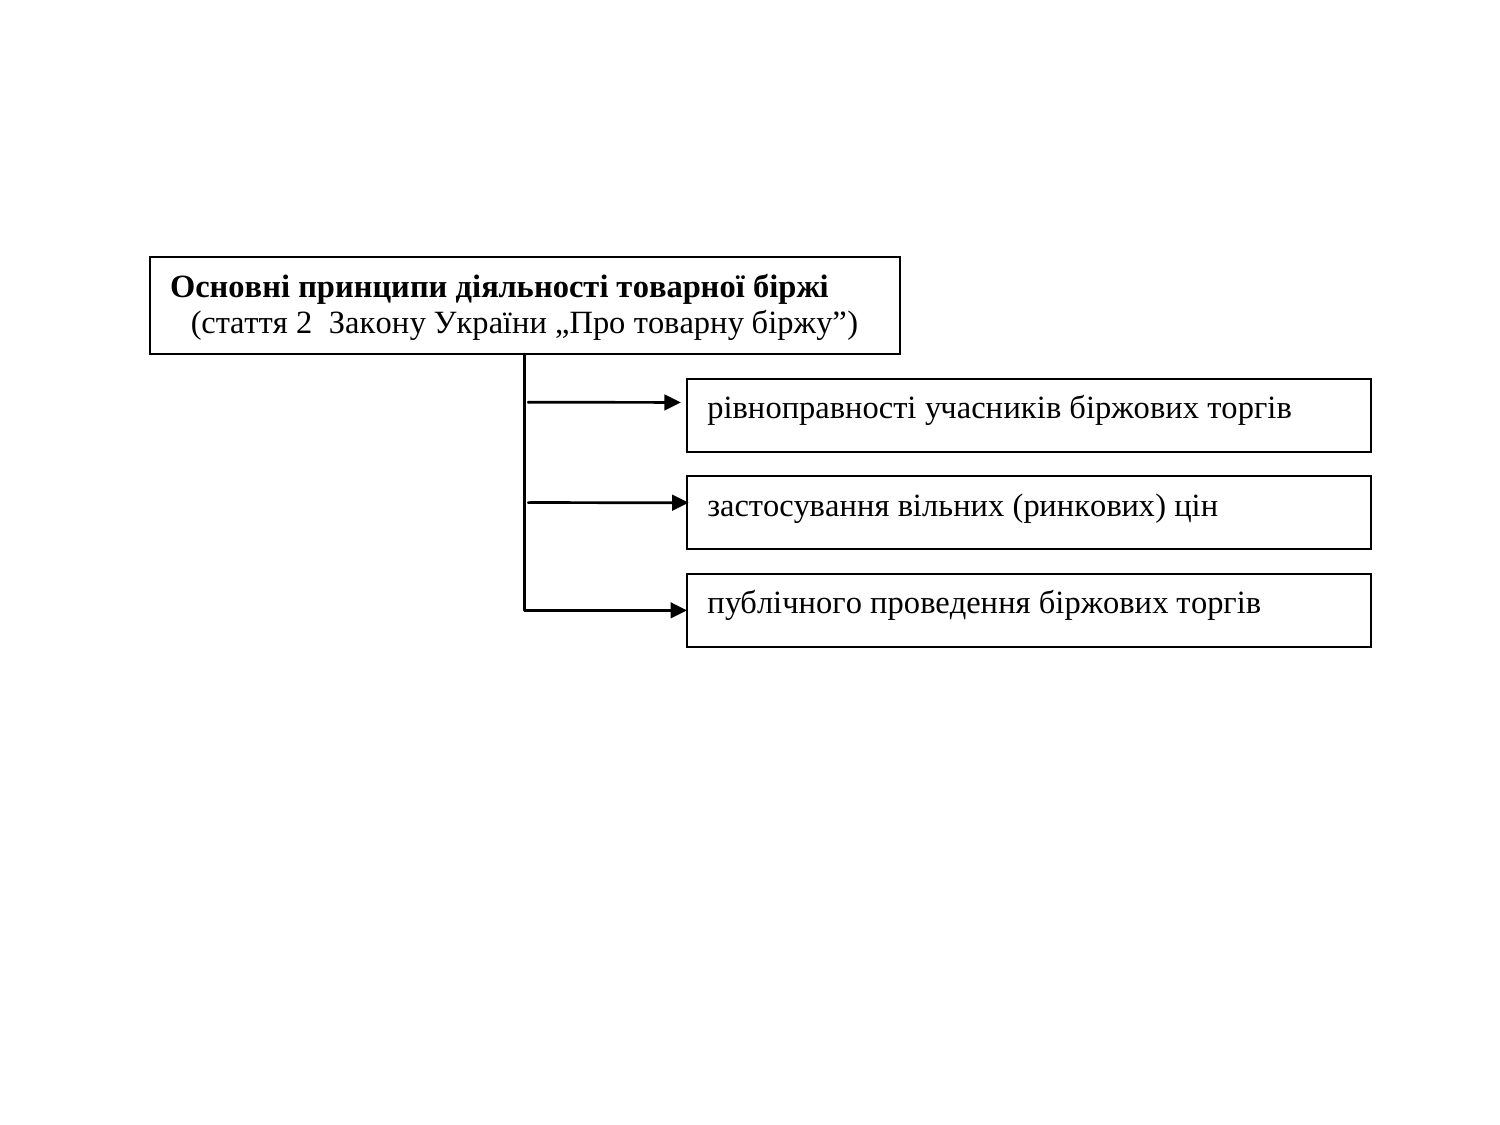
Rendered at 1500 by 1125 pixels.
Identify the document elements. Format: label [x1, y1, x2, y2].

list [147, 255, 1379, 659]
